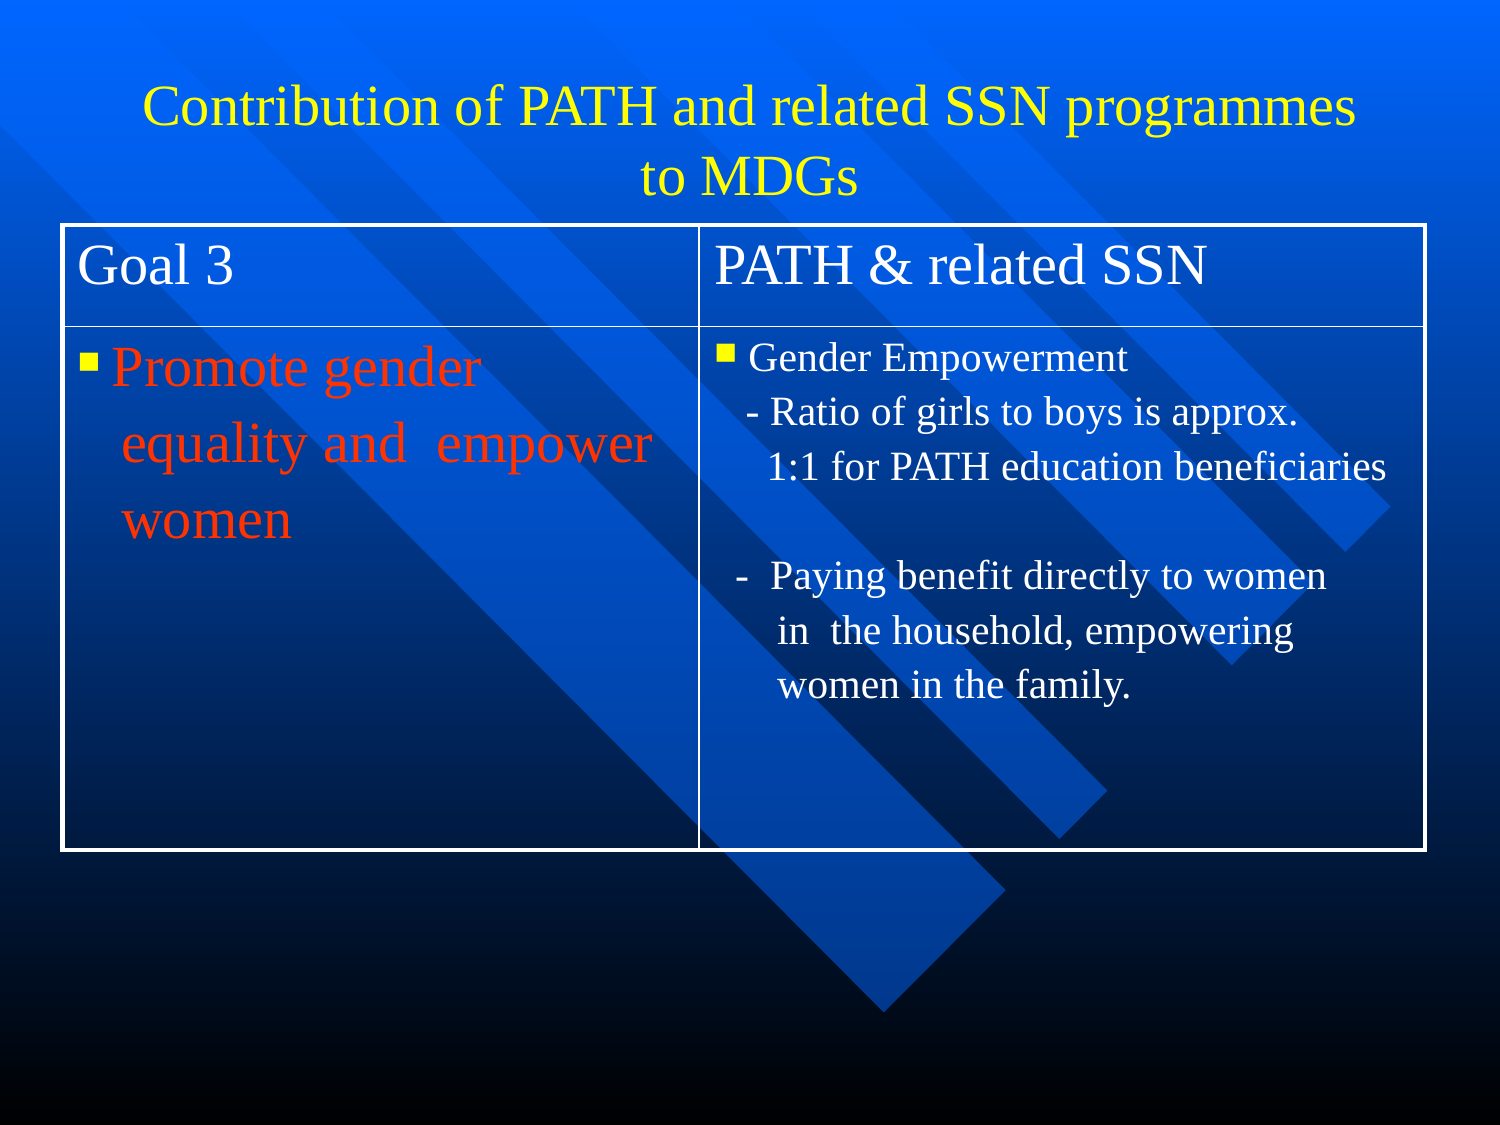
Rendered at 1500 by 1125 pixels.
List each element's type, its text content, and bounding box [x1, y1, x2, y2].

table_header PATH & related SSN [700, 227, 1423, 326]
table_cell Promote gender equality and empower women [65, 327, 698, 848]
table_header Goal 3 [65, 227, 698, 326]
title Contribution of PATH and related SSN programmes to MDGs [112, 37, 1388, 223]
table_cell Gender Empowerment - Ratio of girls to boys is approx. 1:1 for PATH education beneficiaries - Paying benefit directly to women in the household, empowering women in the family. [700, 327, 1423, 848]
